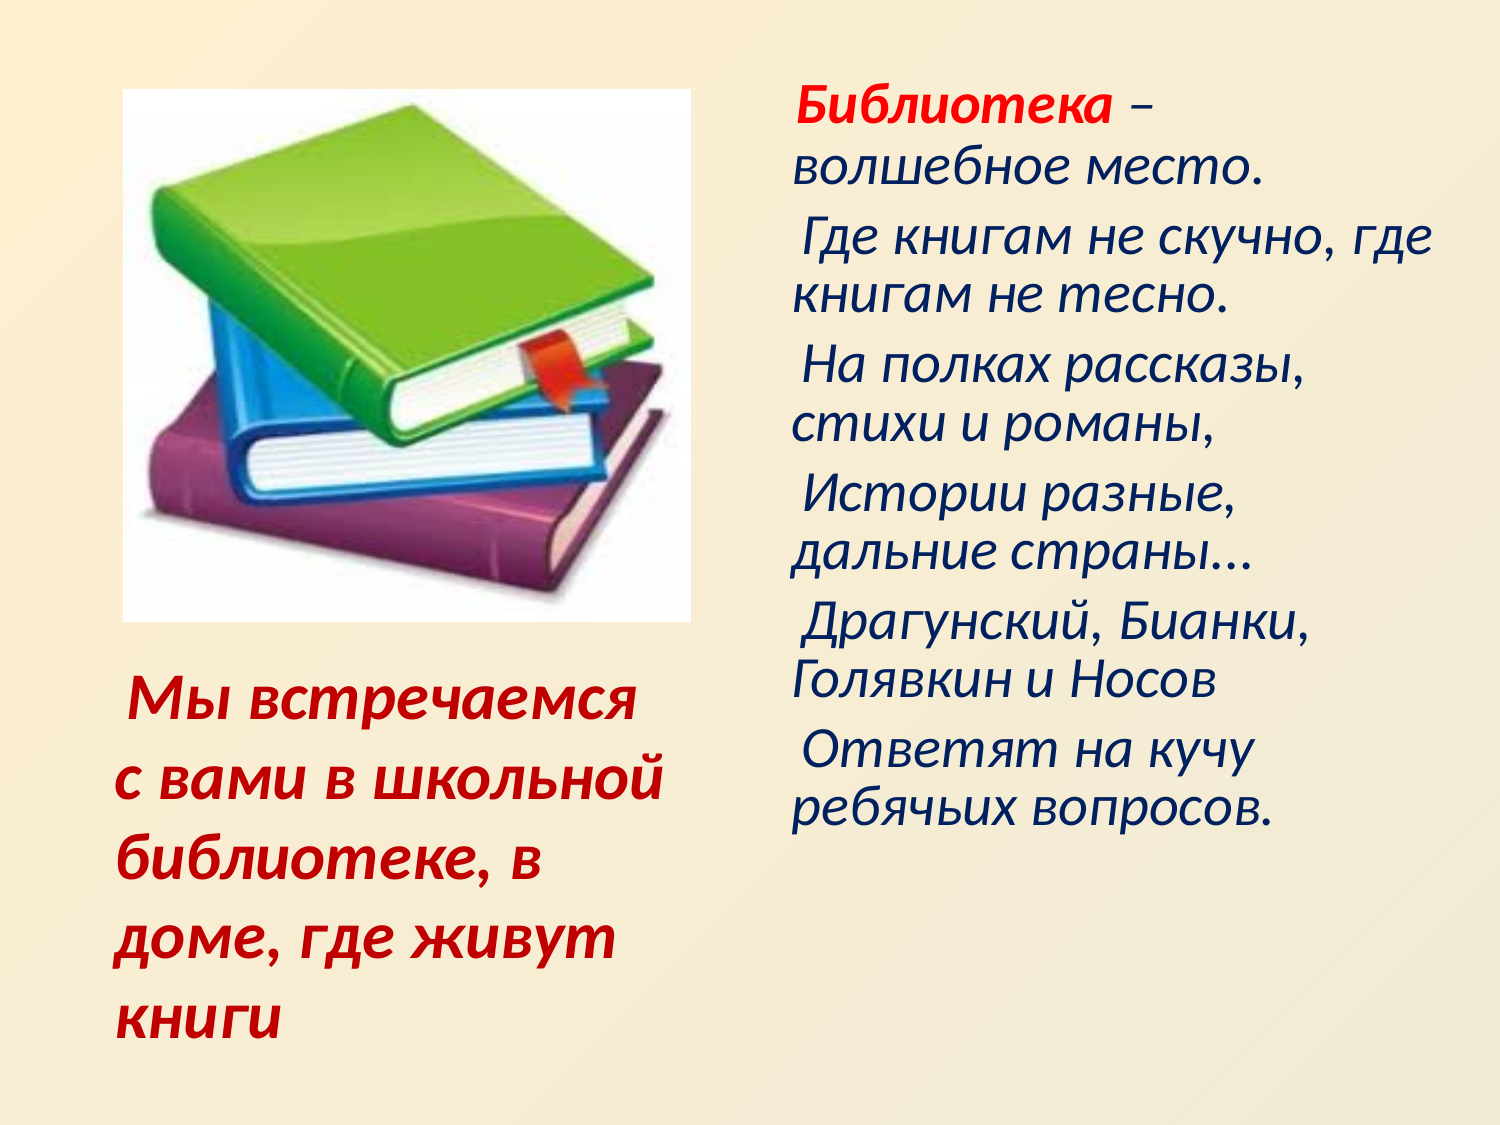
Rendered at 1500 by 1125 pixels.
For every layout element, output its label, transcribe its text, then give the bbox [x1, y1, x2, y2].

text_box Мы встречаемся с вами в школьной библиотеке, в доме, где живут книги [100, 645, 691, 1060]
picture [123, 89, 692, 622]
list Библиотека – волшебное место. Где книгам не скучно, где книгам не тесно. На полках рассказы, стихи и романы, Истории разные, дальние страны... Драгунский, Бианки, Голявкин и Носов Ответят на кучу ребячьих вопросов. [720, 66, 1459, 1065]
